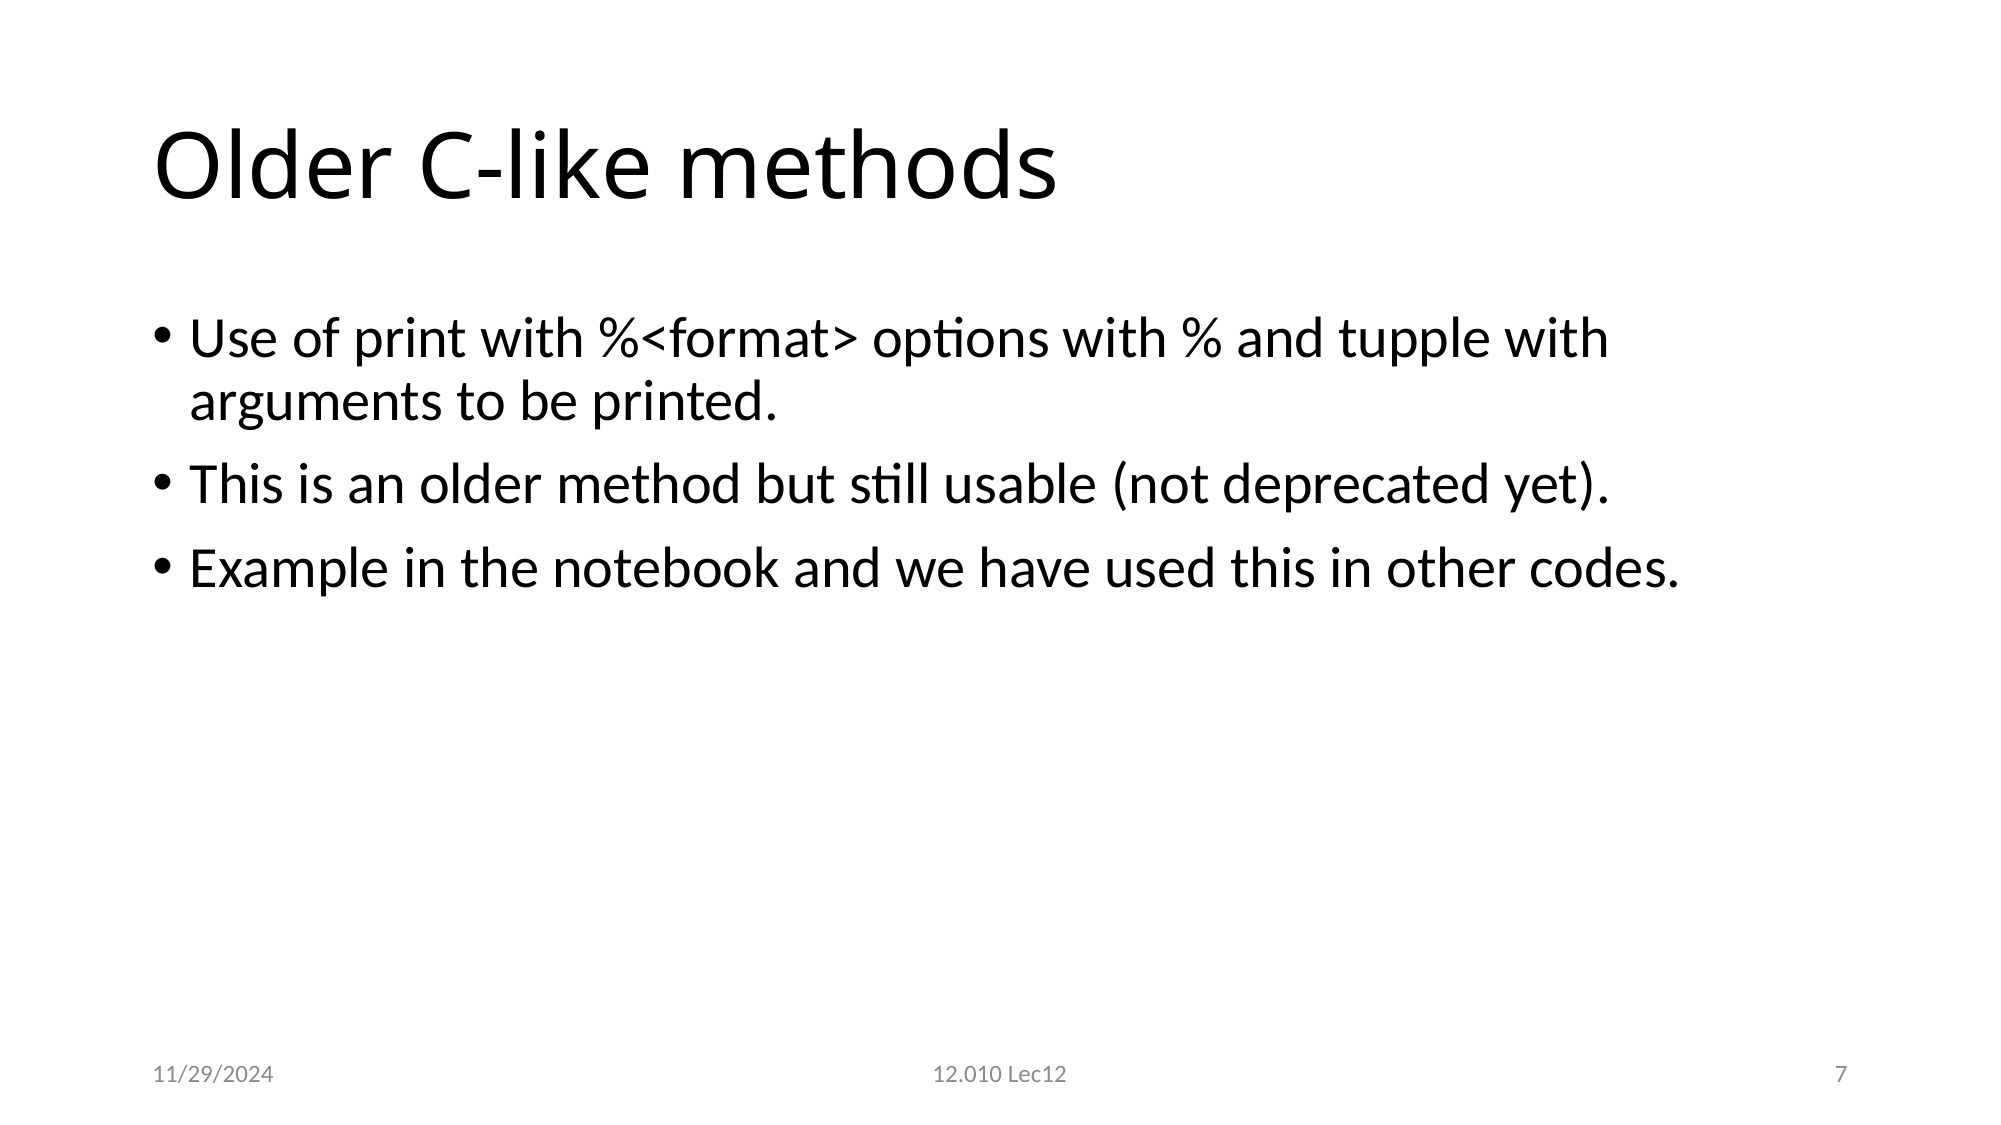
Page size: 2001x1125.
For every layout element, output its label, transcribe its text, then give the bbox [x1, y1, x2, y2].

title Older C-like methods [137, 59, 1863, 278]
list Use of print with %<format> options with % and tupple with arguments to be printed. This is an older method but still usable (not deprecated yet). Example in the notebook and we have used this in other codes. [137, 299, 1863, 1014]
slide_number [137, 1042, 588, 1103]
footer 12.010 Lec12 [662, 1042, 1338, 1103]
slide_number 7 [1412, 1042, 1863, 1103]
